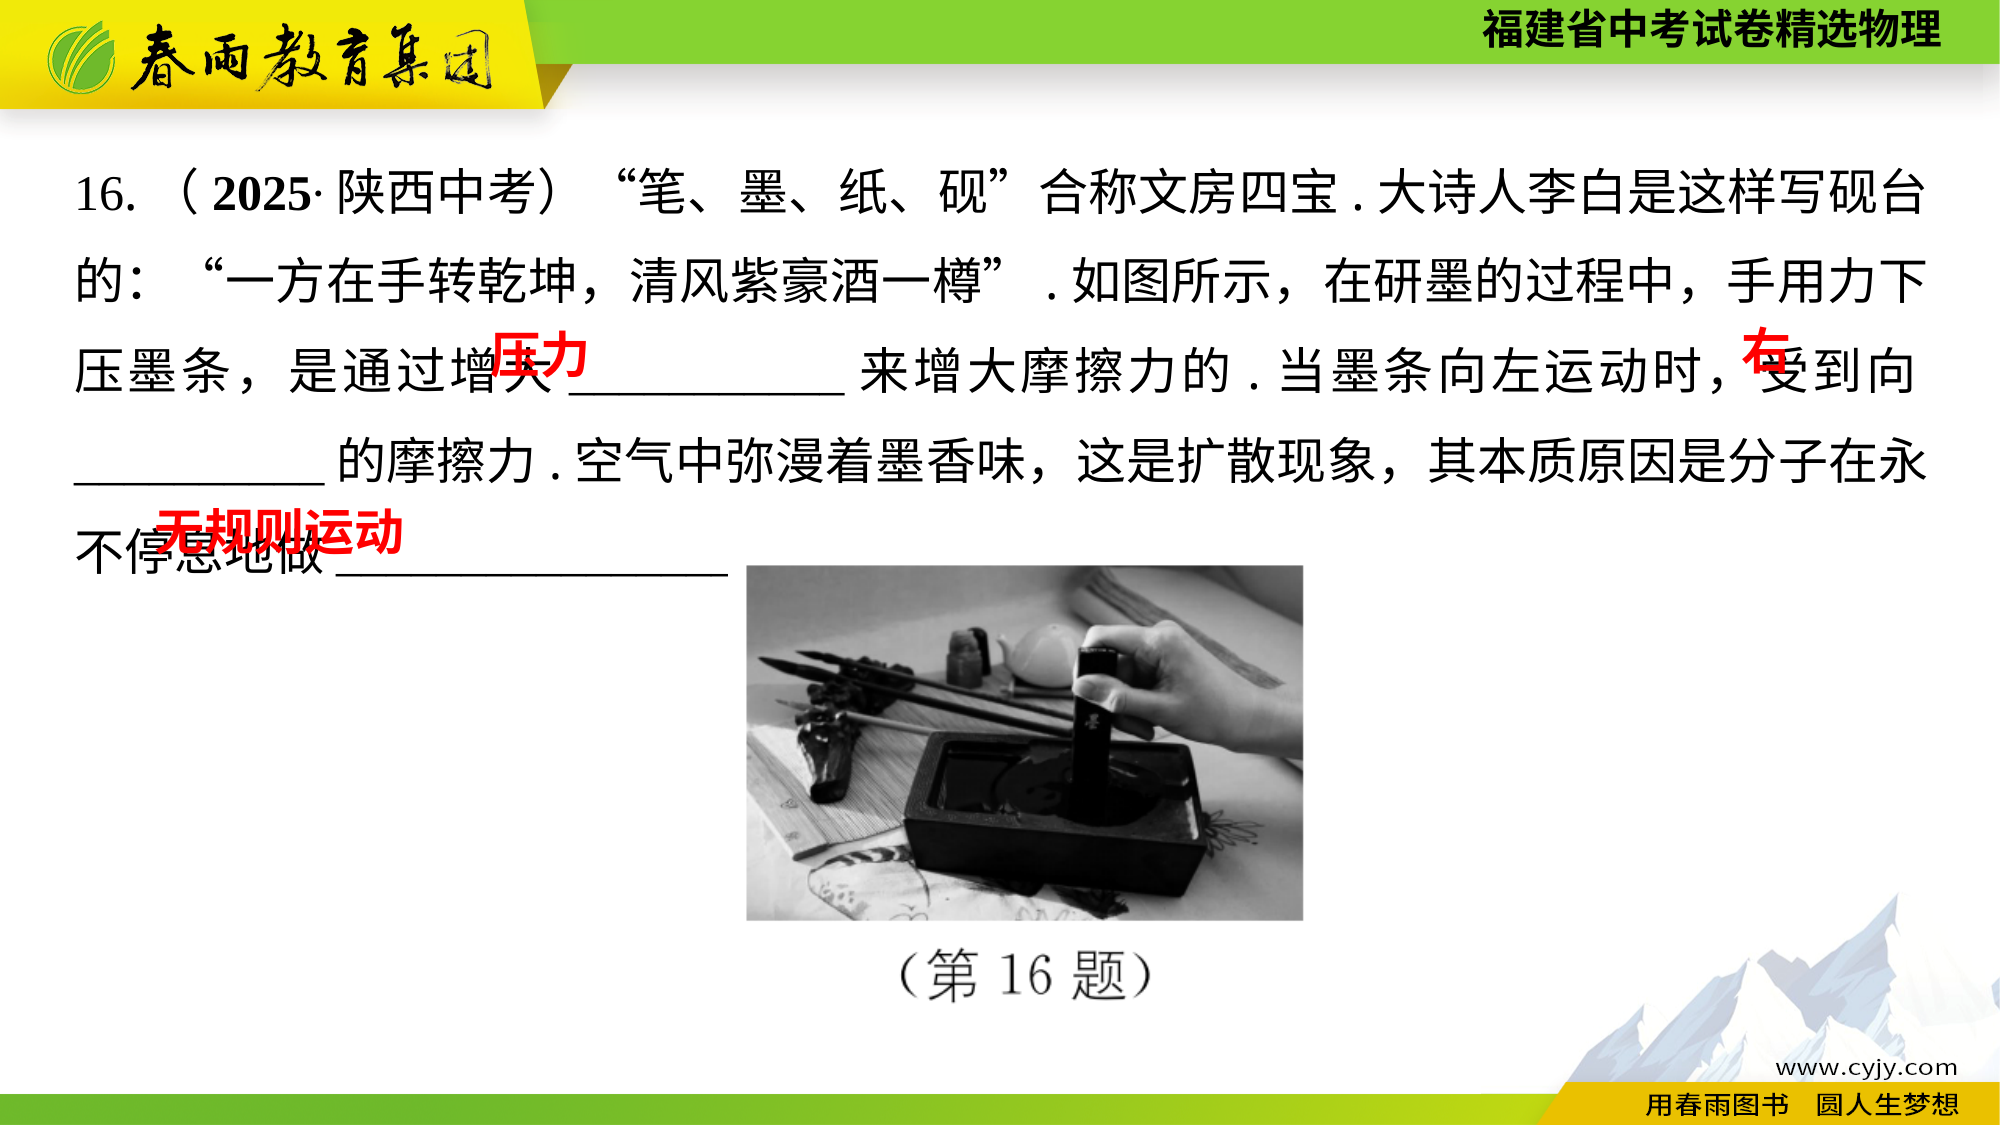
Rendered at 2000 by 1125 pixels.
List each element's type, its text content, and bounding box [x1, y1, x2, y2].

picture [0, 0, 2000, 1125]
text_box 右 [1676, 311, 1807, 387]
list 16.（2025∙陕西中考）“笔、墨、纸、砚”合称文房四宝.大诗人李白是这样写砚台的：“一方在手转乾坤，清风紫豪酒一樽”.如图所示，在研墨的过程中，手用力下压墨条，是通过增大___________来增大摩擦力的.当墨条向左运动时，受到向__________的摩擦力.空气中弥漫着墨香味，这是扩散现象，其本质原因是分子在永不停息地做__________________. [59, 122, 1944, 592]
text_box 压力 [475, 316, 606, 392]
text_box 无规则运动 [139, 493, 420, 569]
